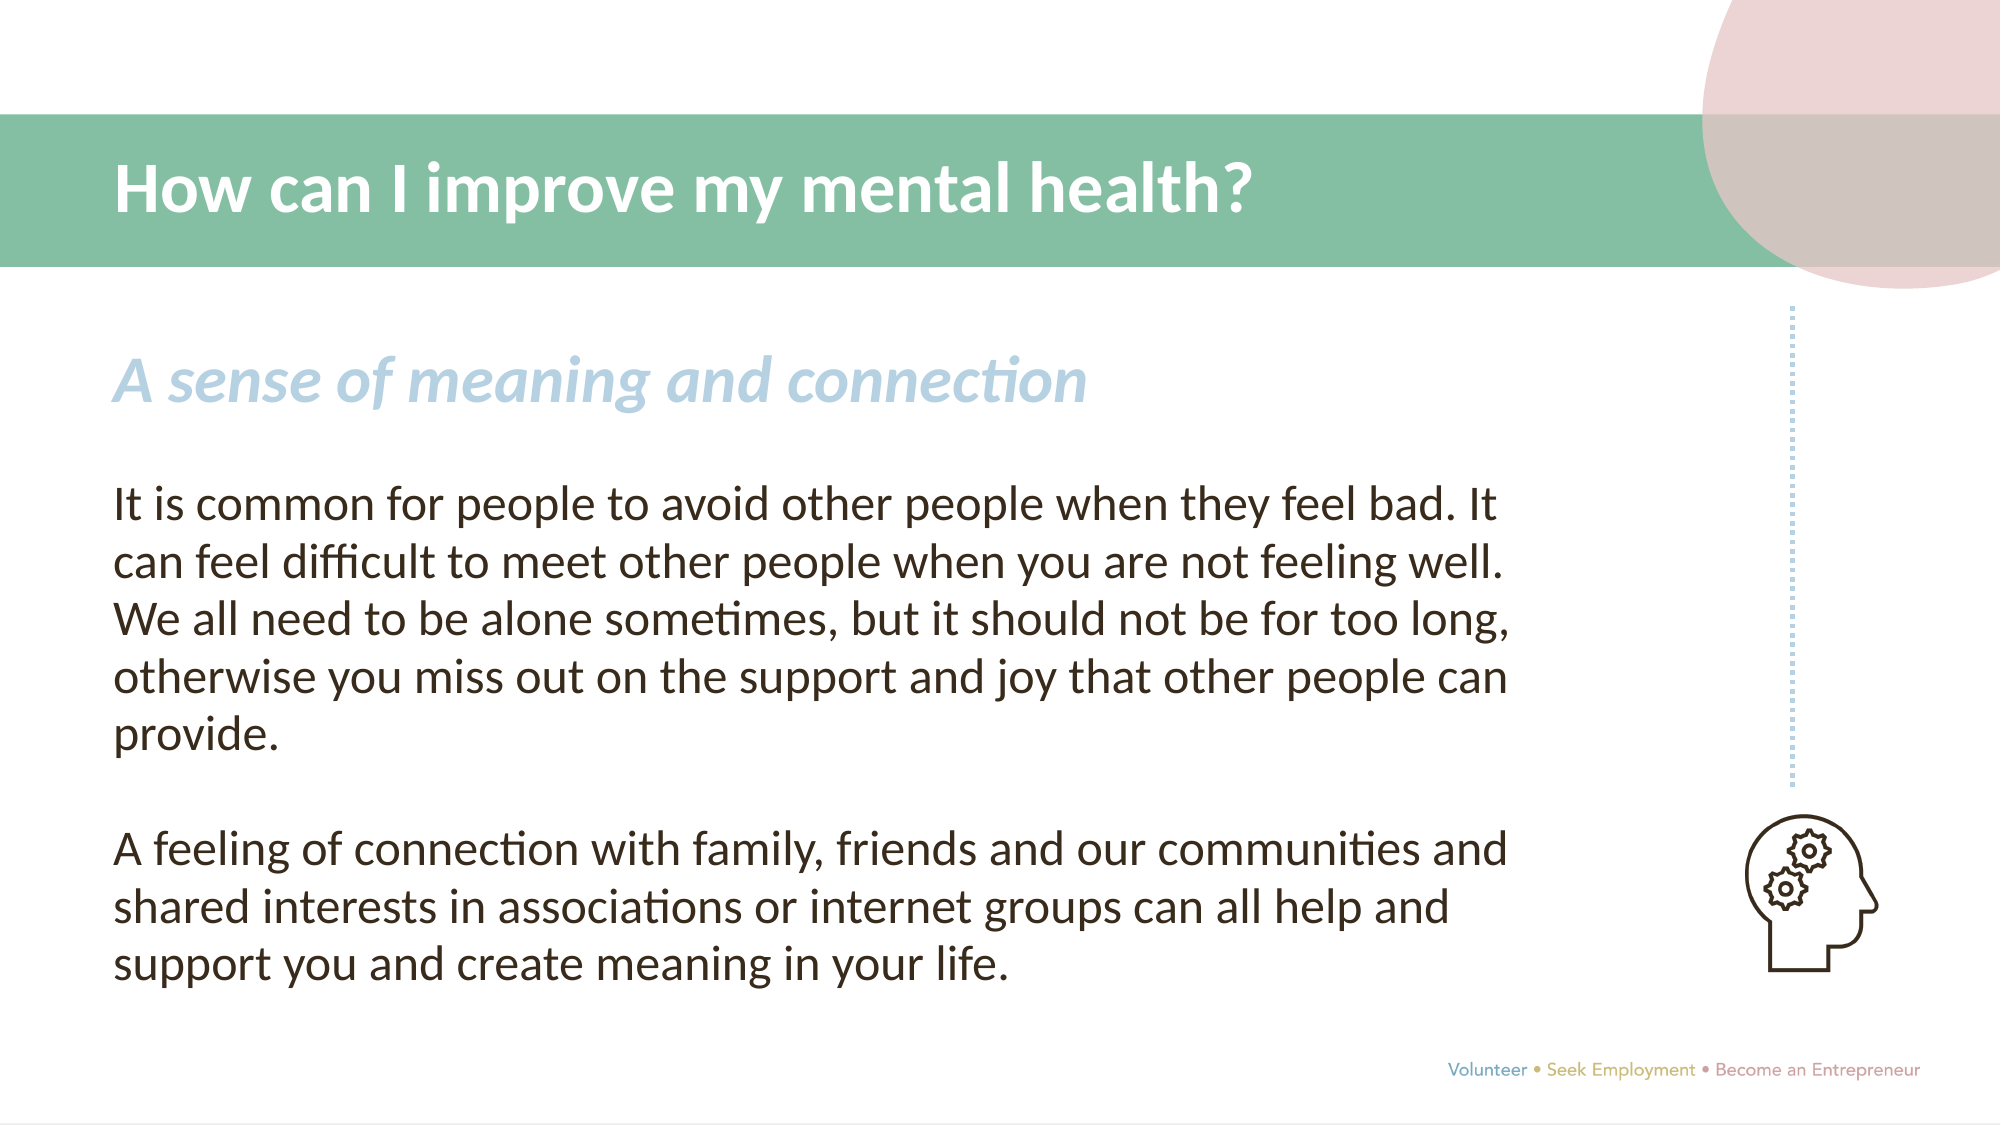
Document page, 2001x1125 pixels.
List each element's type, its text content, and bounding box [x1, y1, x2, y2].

picture [1717, 803, 1906, 992]
text_box [1702, 0, 2000, 289]
text_box How can I improve my mental health? [99, 147, 1312, 290]
text_box A sense of meaning and connection It is common for people to avoid other people when they feel bad. It can feel difficult to meet other people when you are not feeling well. We all need to be alone sometimes, but it should not be for too long, otherwise you miss out on the support and joy that other people can provide. A feeling of connection with family, friends and our communities and shared interests in associations or internet groups can all help and support you and create meaning in your life. [98, 350, 1581, 975]
text_box [0, 113, 1797, 268]
picture [1418, 1046, 1971, 1103]
